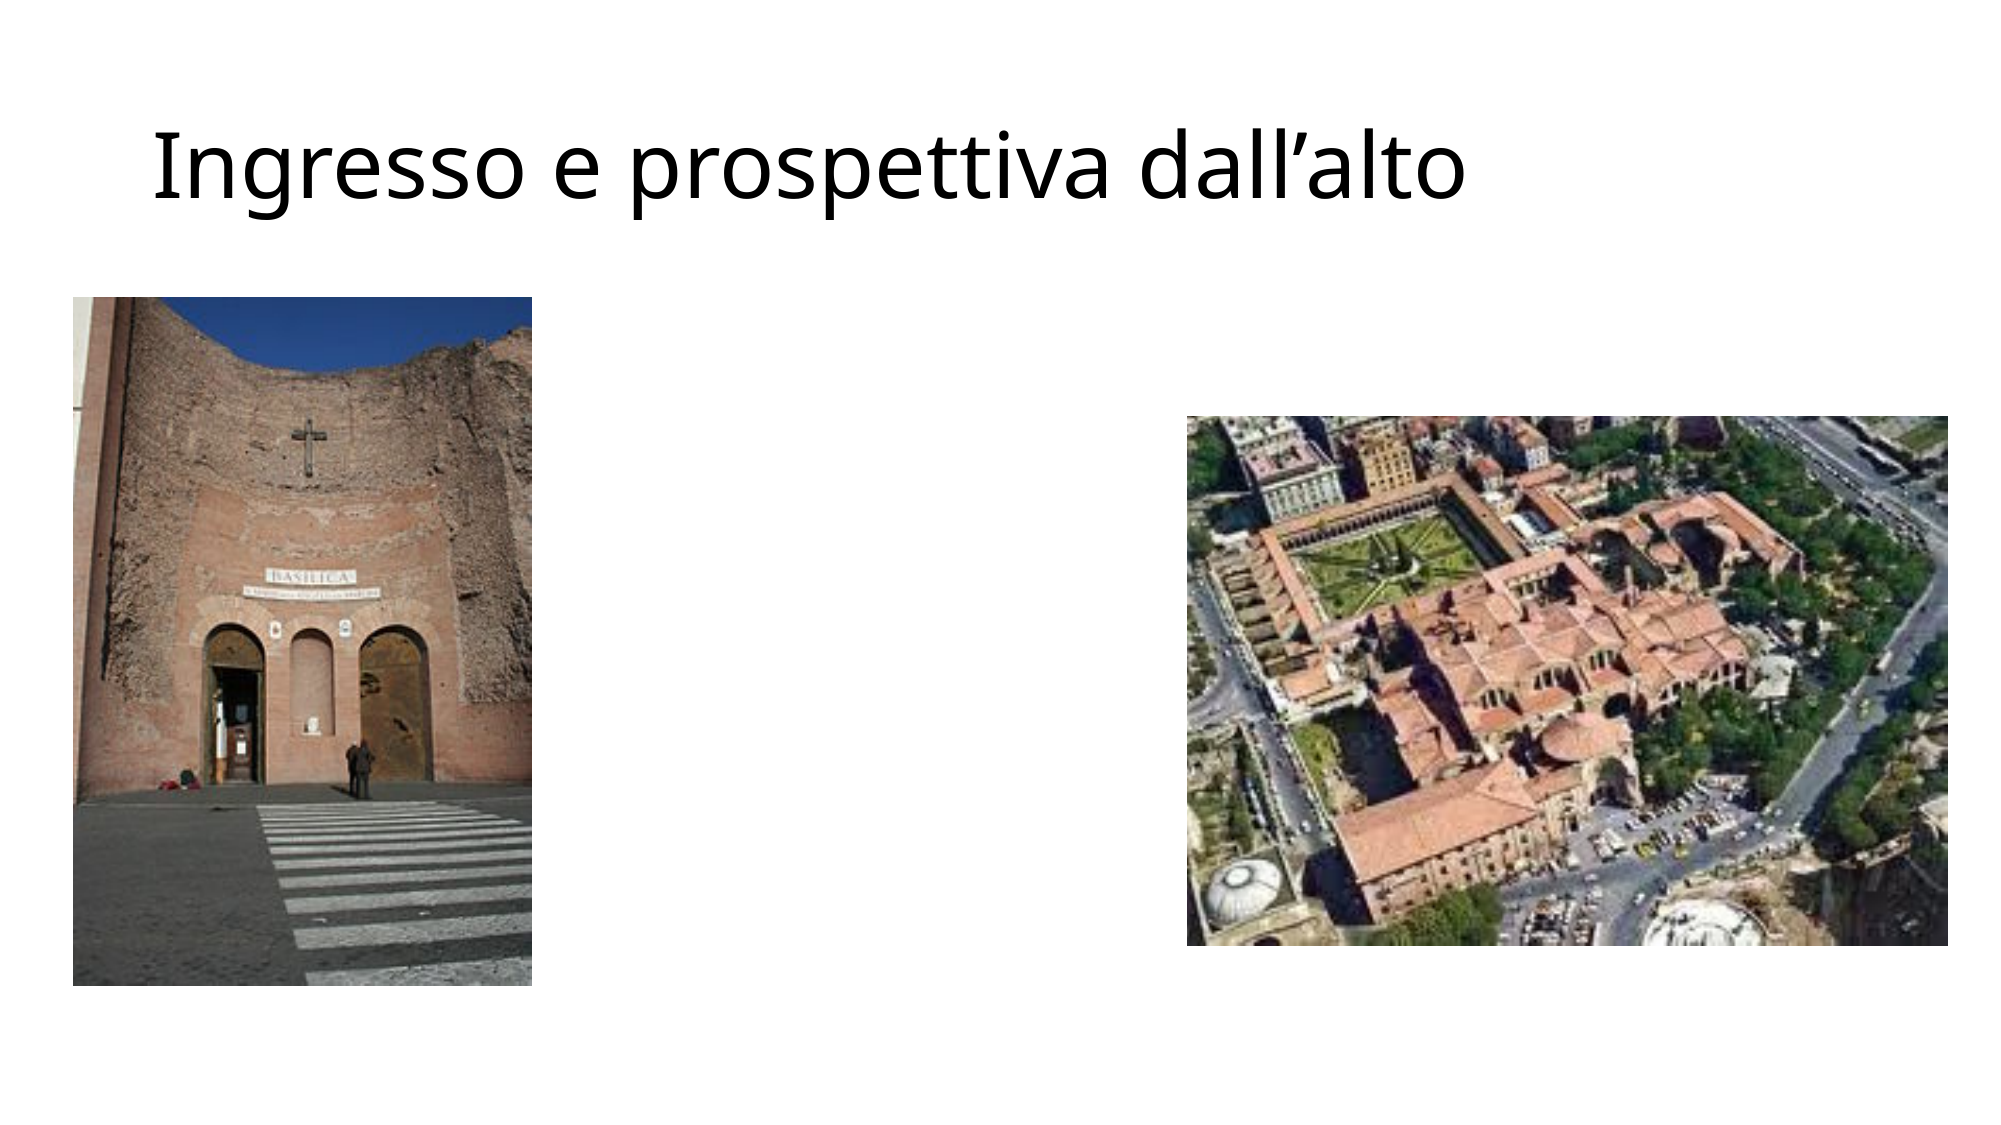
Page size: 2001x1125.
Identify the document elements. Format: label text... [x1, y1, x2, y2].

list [73, 297, 532, 986]
title Ingresso e prospettiva dall’alto [137, 59, 1863, 278]
picture [1187, 416, 1948, 946]
